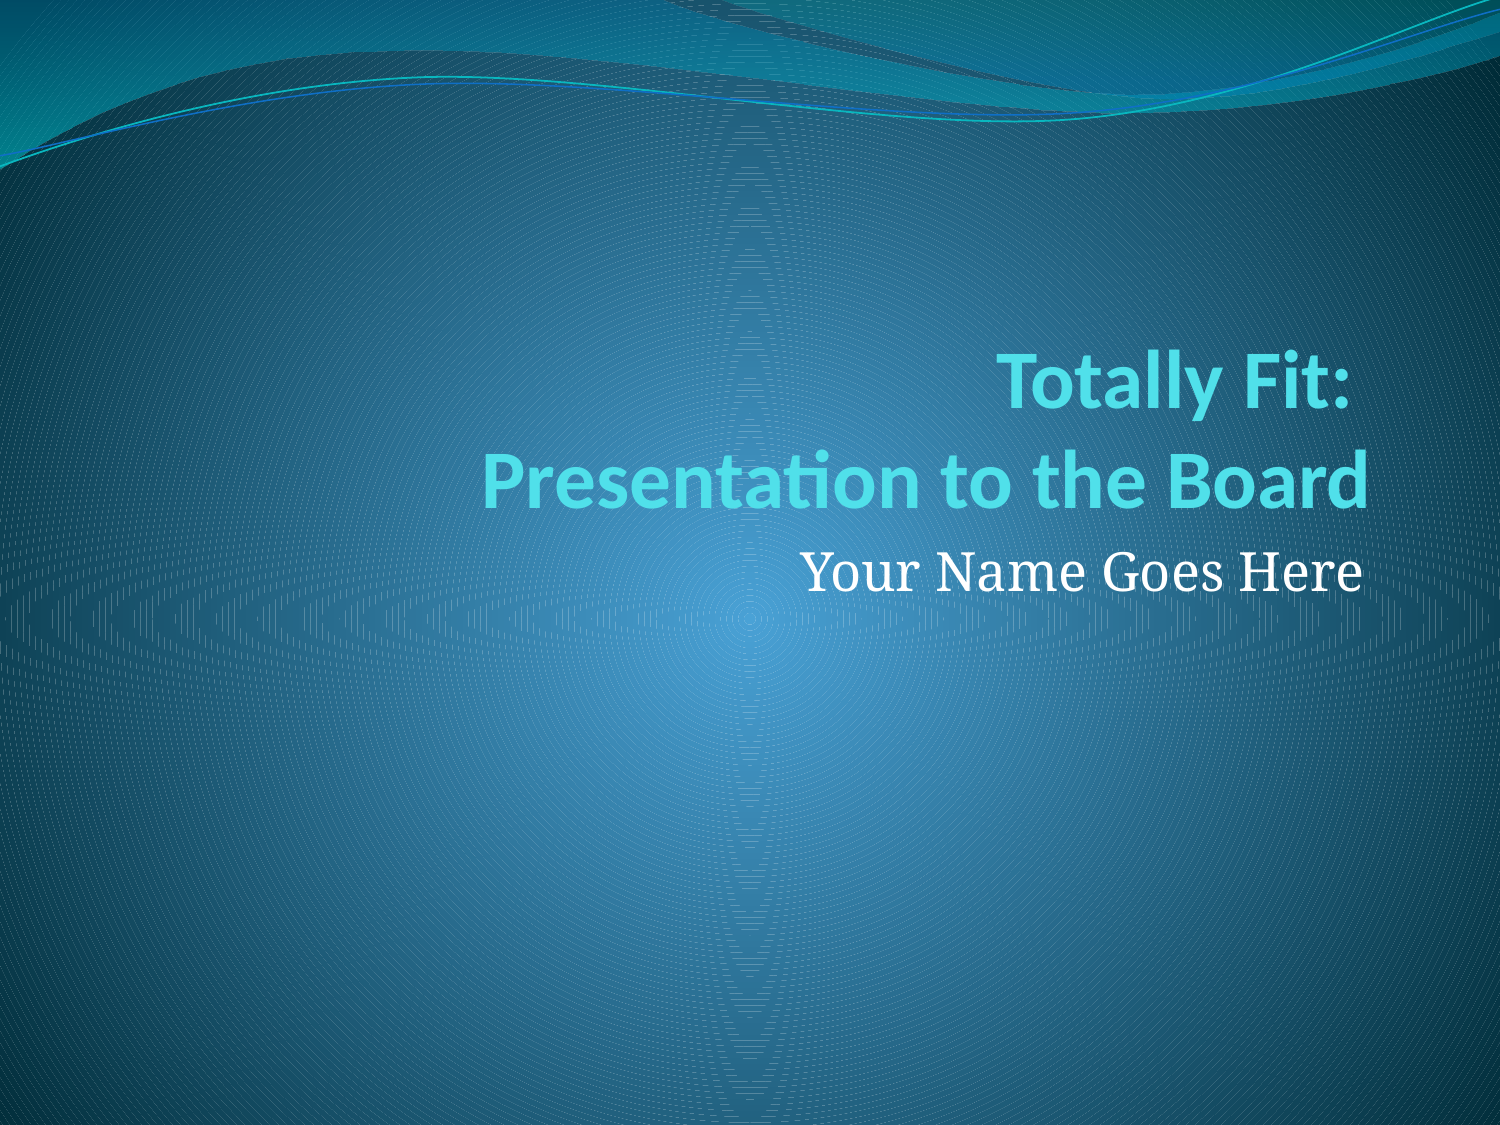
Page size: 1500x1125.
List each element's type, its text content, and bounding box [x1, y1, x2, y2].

subtitle Your Name Goes Here [87, 529, 1376, 818]
title Totally Fit: Presentation to the Board [87, 224, 1376, 525]
